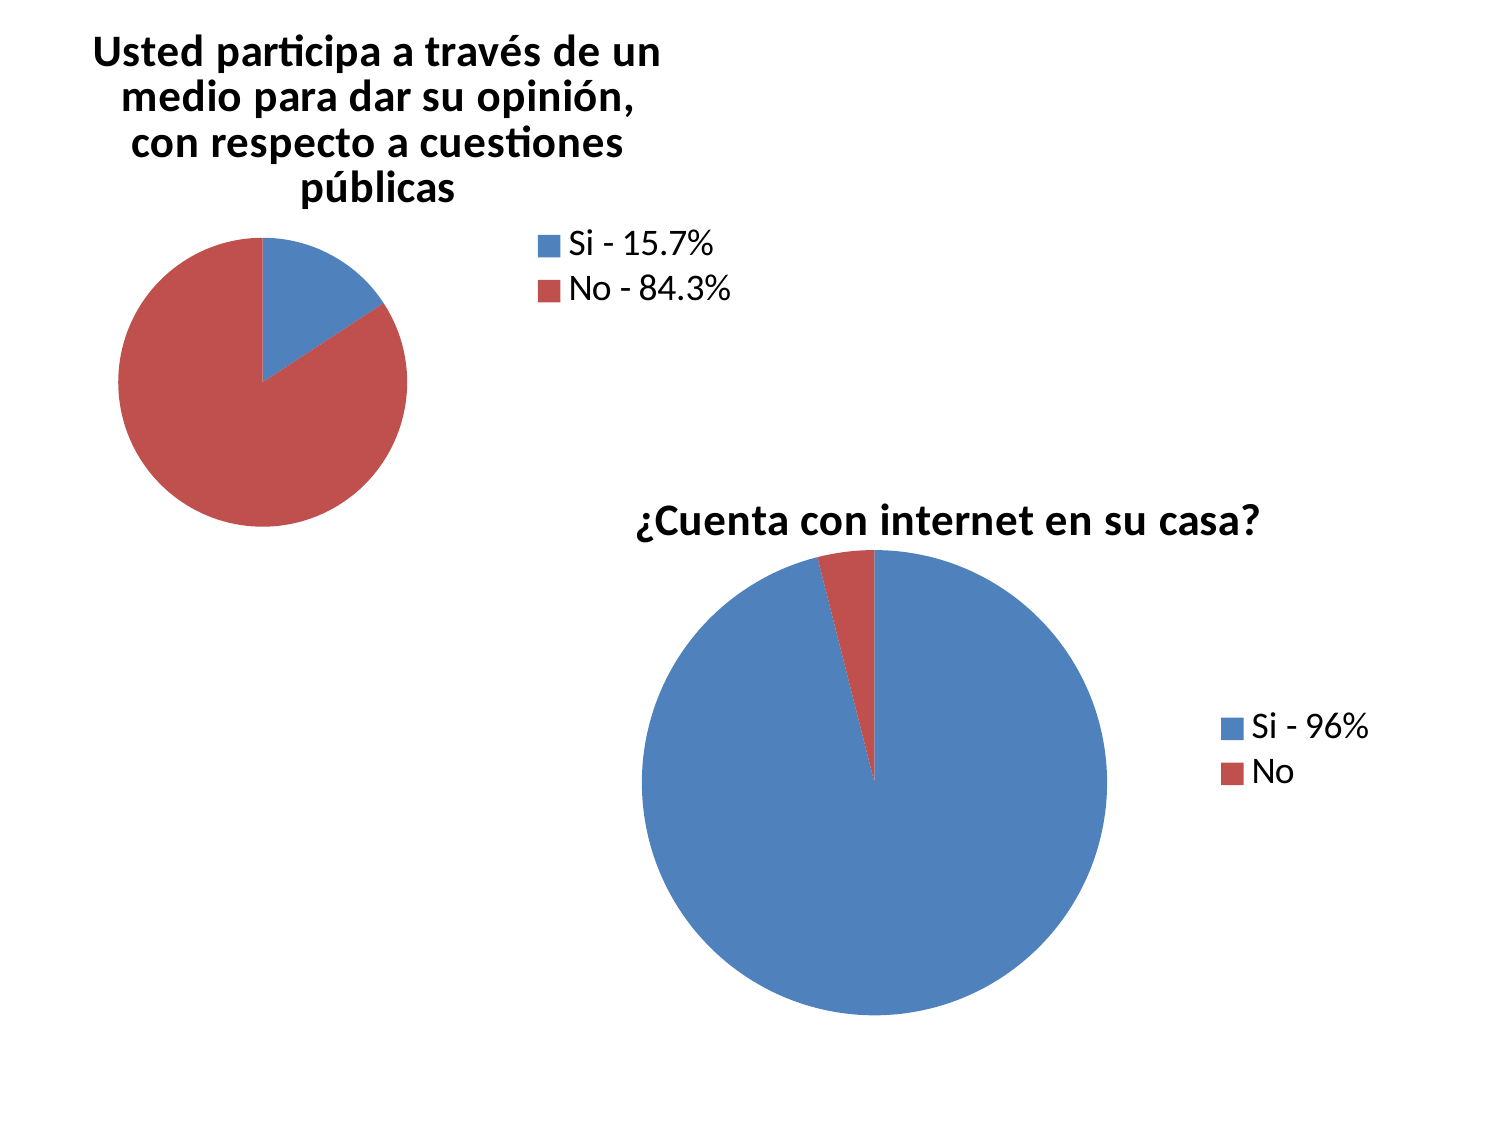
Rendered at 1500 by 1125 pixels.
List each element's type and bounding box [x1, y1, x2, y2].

chart [0, 0, 1394, 1036]
